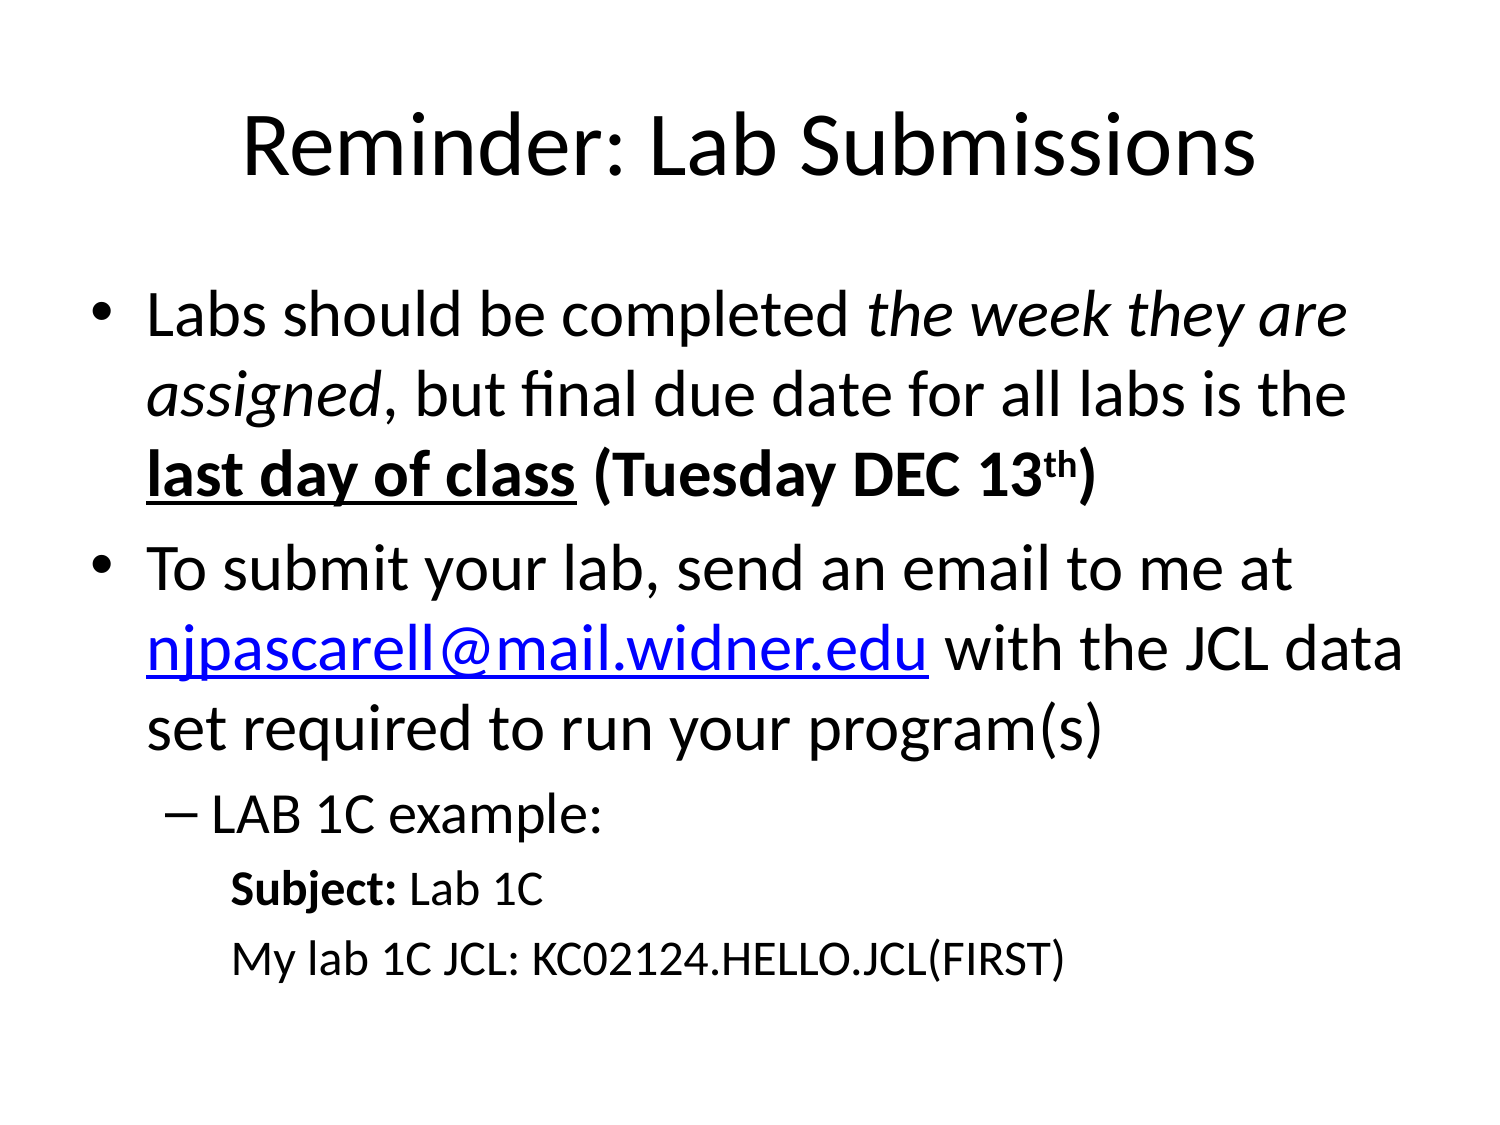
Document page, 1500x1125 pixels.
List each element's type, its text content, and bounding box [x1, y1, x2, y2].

title Reminder: Lab Submissions [75, 45, 1425, 233]
list Labs should be completed the week they are assigned, but final due date for all labs is the last day of class (Tuesday DEC 13th) To submit your lab, send an email to me at njpascarell@mail.widner.edu with the JCL data set required to run your program(s) LAB 1C example: Subject: Lab 1C My lab 1C JCL: KC02124.HELLO.JCL(FIRST) [75, 262, 1425, 1005]
